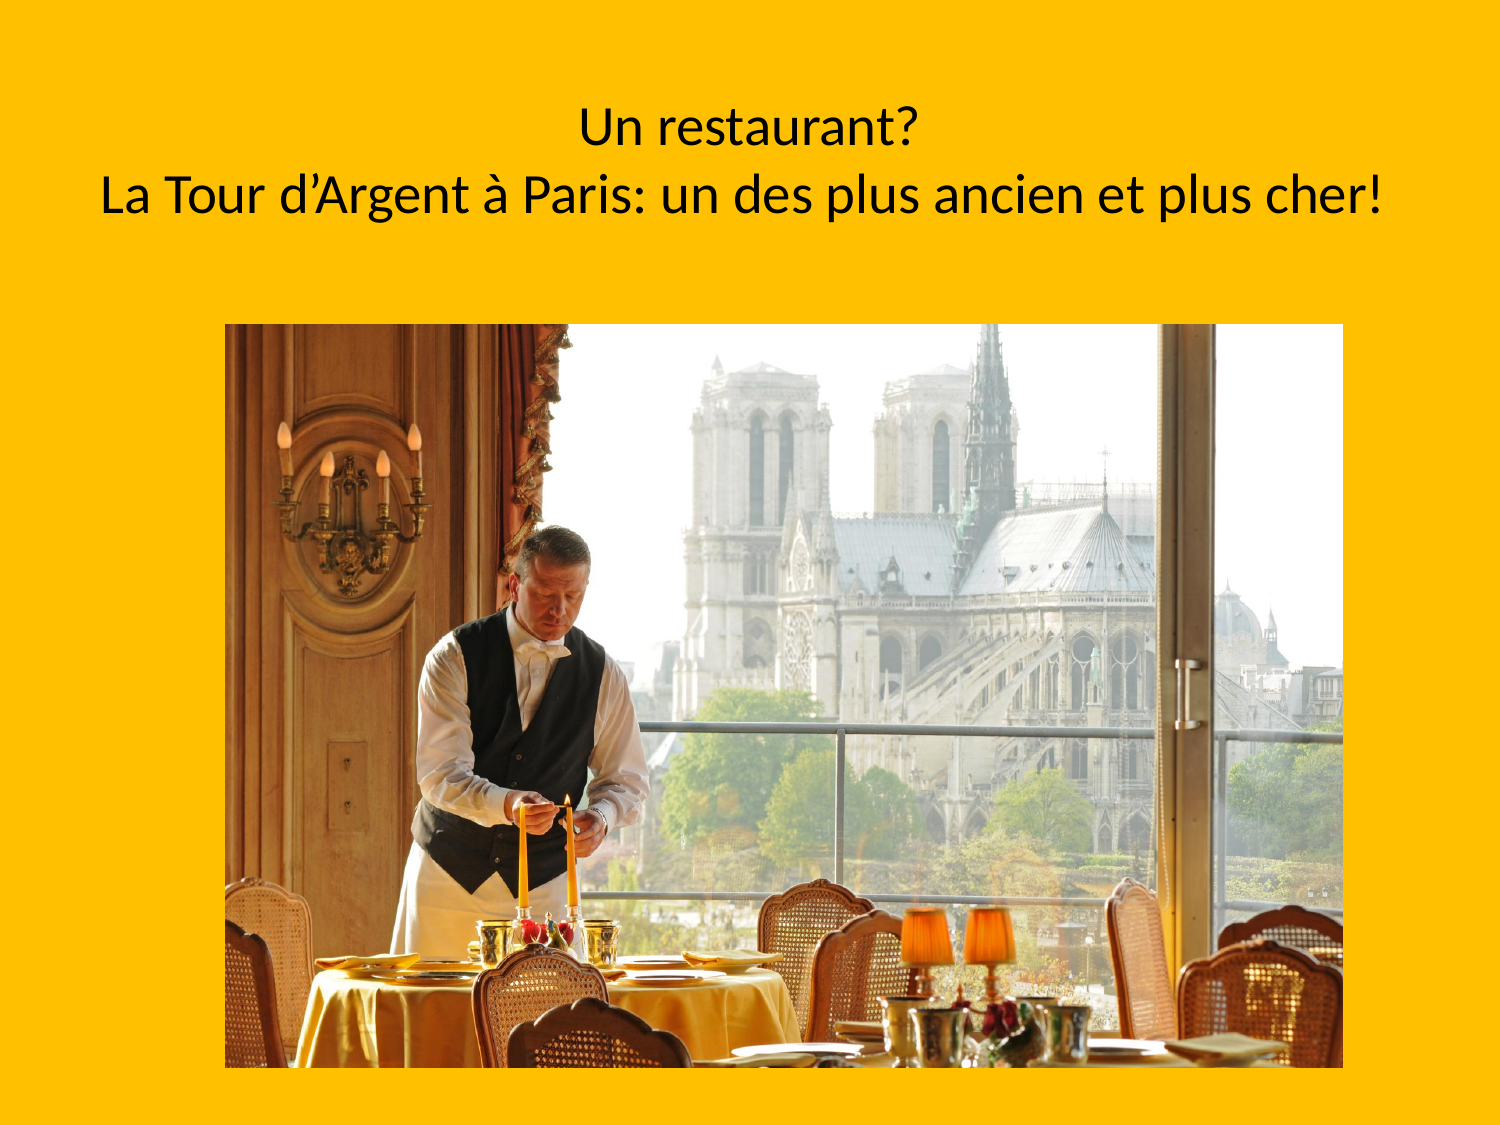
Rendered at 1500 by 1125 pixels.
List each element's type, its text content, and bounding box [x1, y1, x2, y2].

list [224, 324, 1344, 1068]
title Un restaurant? La Tour d’Argent à Paris: un des plus ancien et plus cher! [75, 75, 1425, 308]
